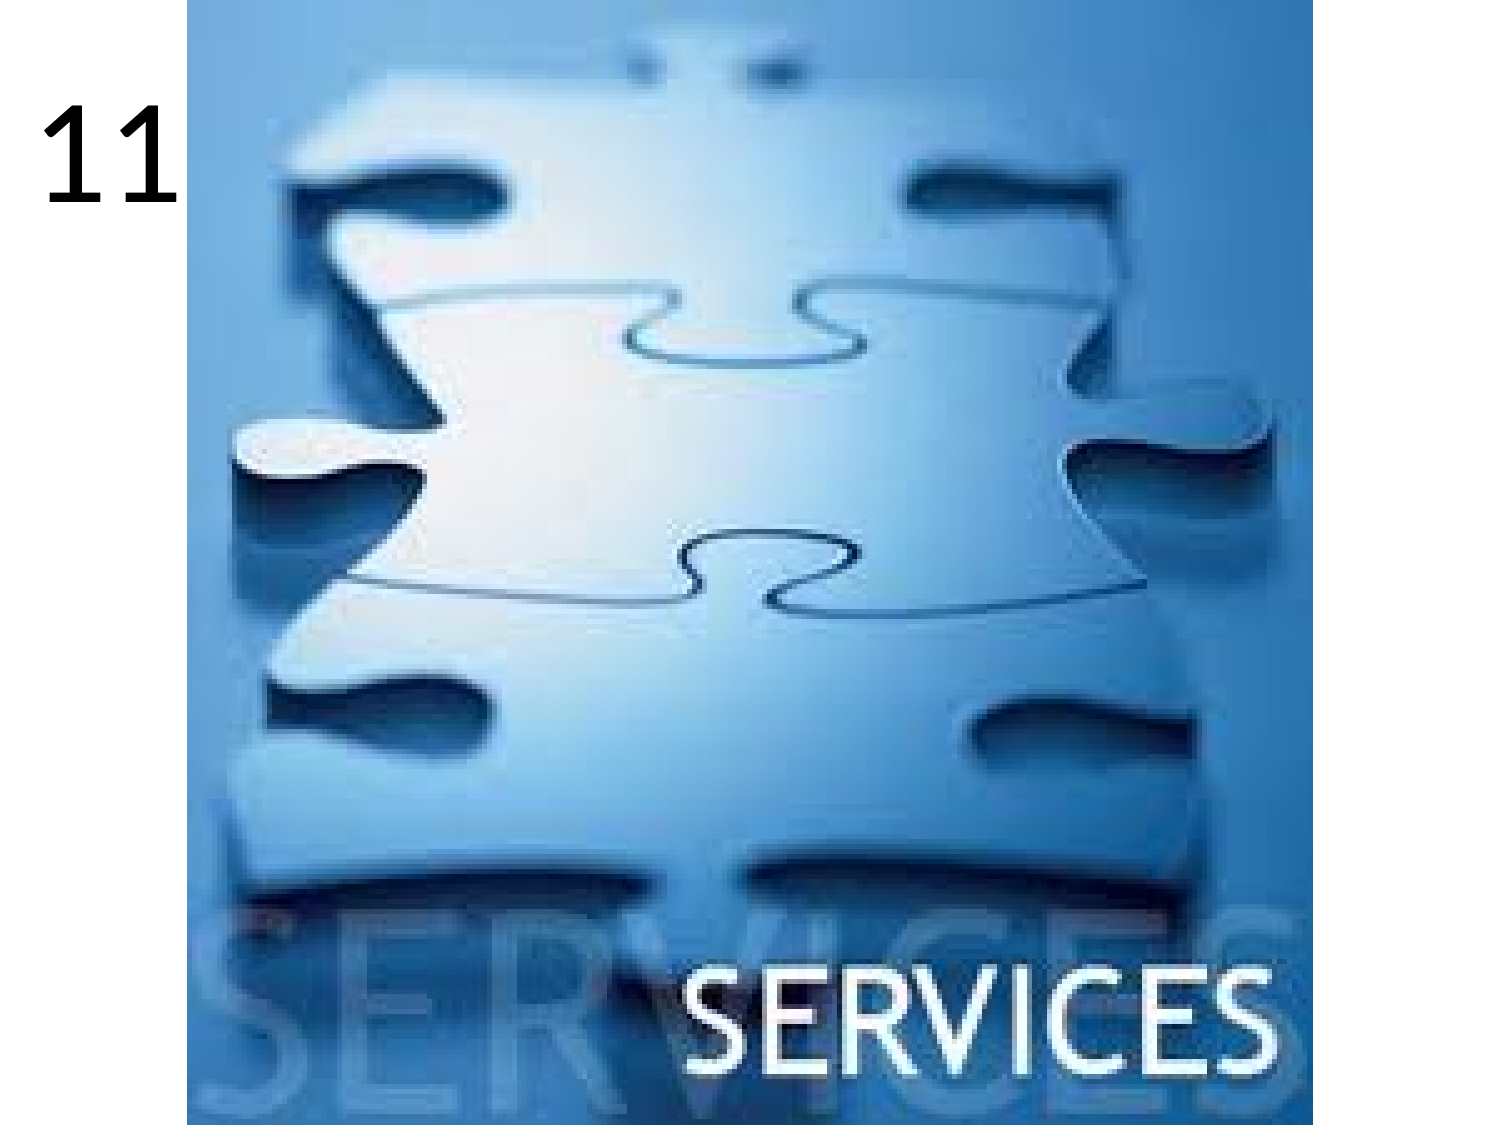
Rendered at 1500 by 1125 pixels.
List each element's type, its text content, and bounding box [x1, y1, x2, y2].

text_box 11 [16, 45, 182, 240]
picture [187, 0, 1313, 1125]
